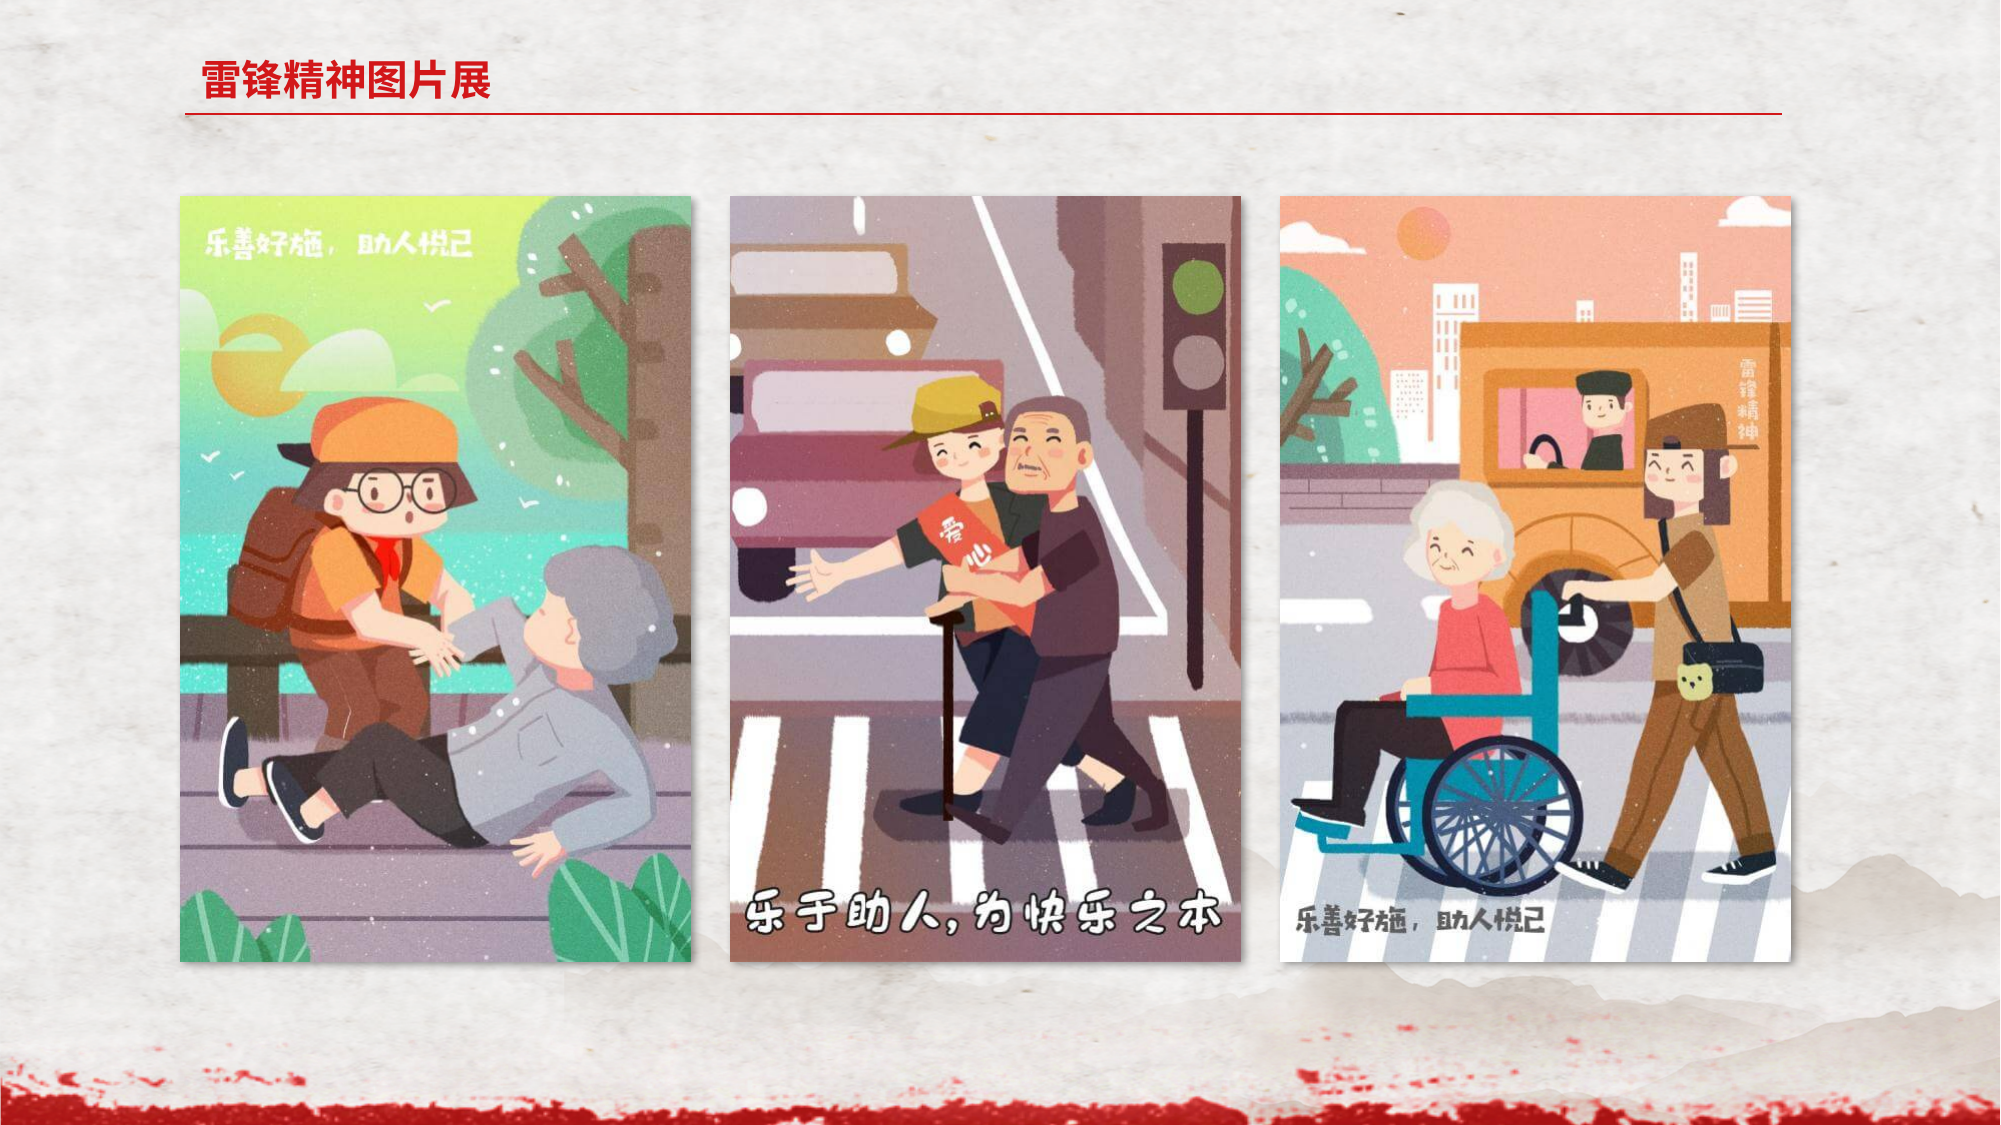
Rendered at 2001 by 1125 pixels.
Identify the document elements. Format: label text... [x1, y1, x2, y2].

picture [0, 0, 2001, 1125]
text_box 雷锋精神图片展 [185, 30, 752, 111]
